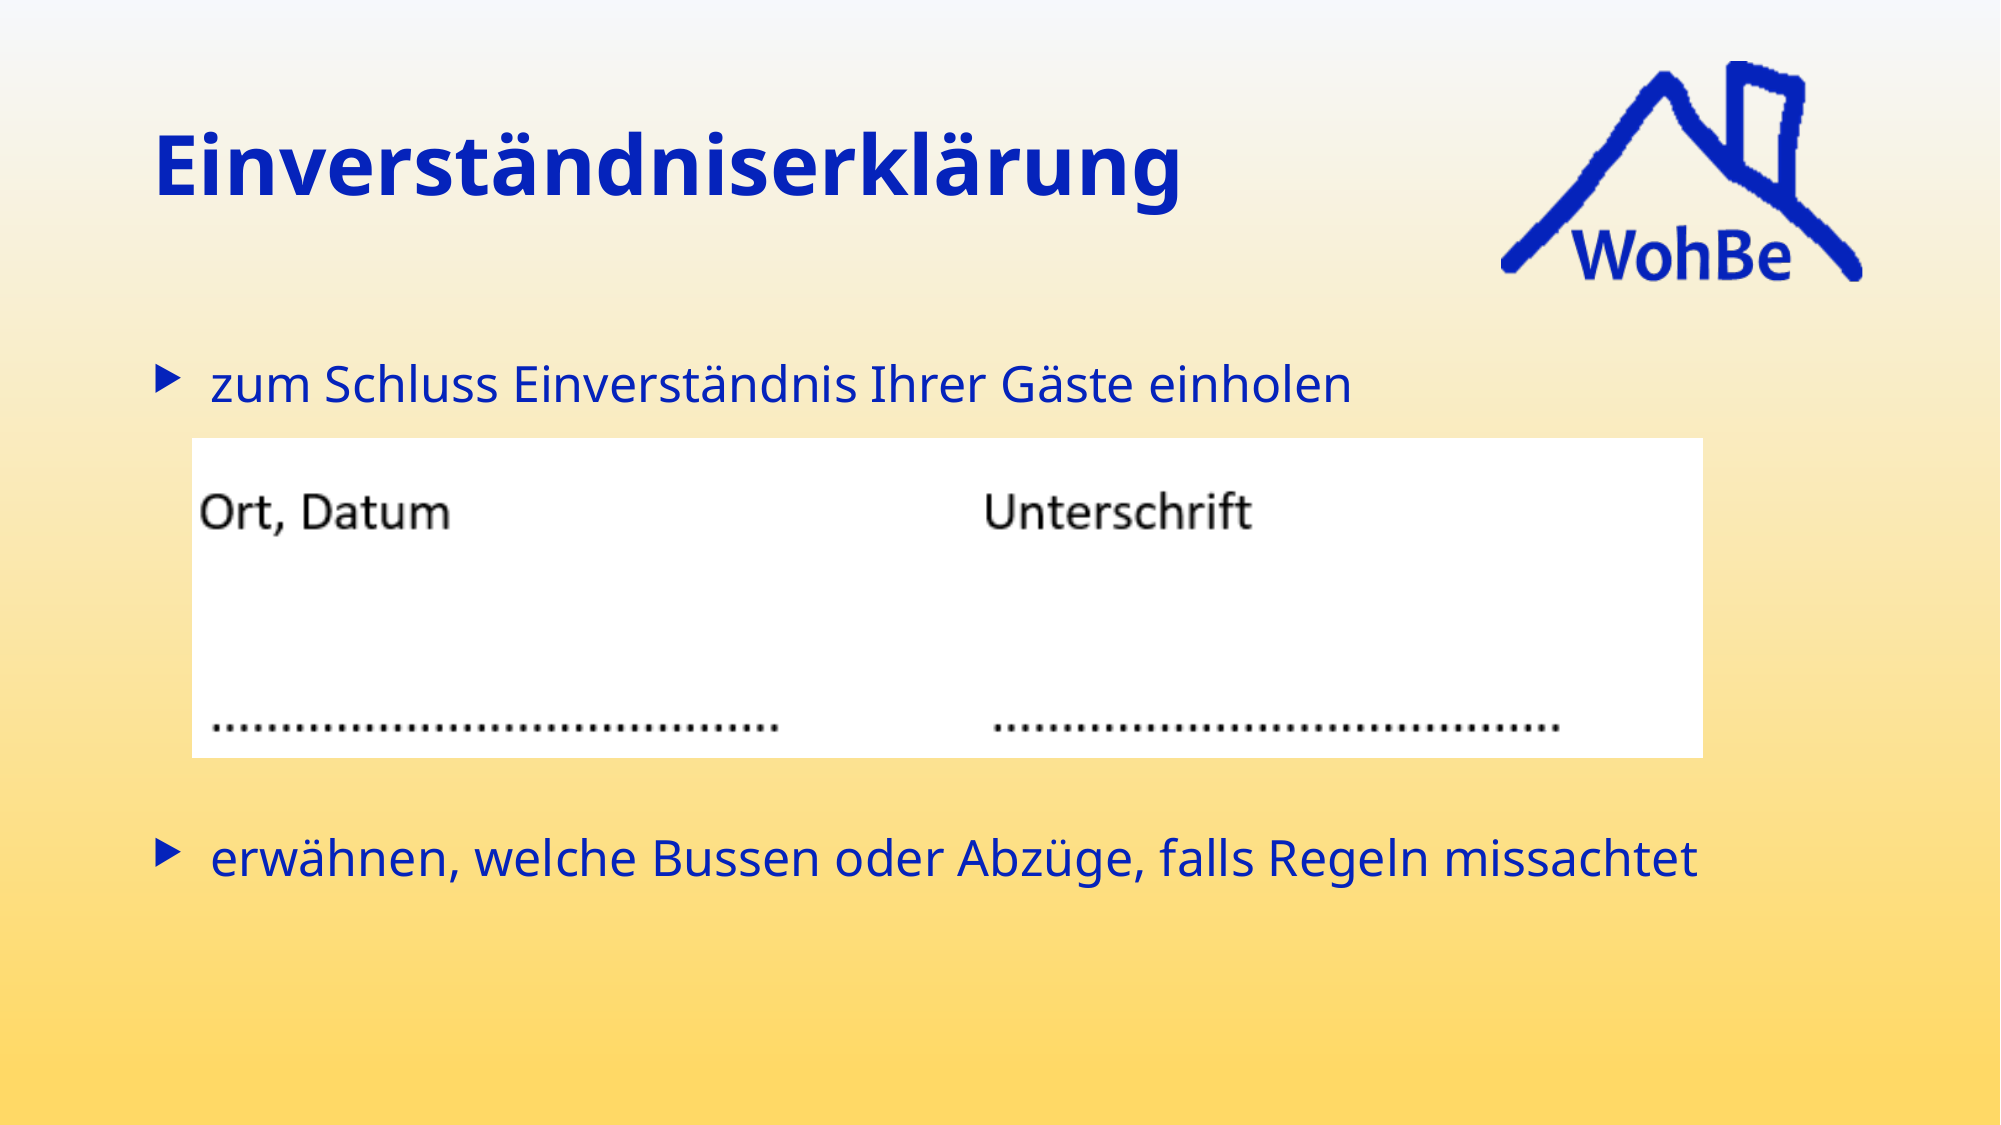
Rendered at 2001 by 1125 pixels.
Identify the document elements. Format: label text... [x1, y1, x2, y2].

picture [192, 438, 1703, 758]
list zum Schluss Einverständnis Ihrer Gäste einholen erwähnen, welche Bussen oder Abzüge, falls Regeln missachtet [137, 351, 1863, 1066]
picture [1501, 61, 1863, 285]
title Einverständniserklärung [137, 59, 1480, 278]
